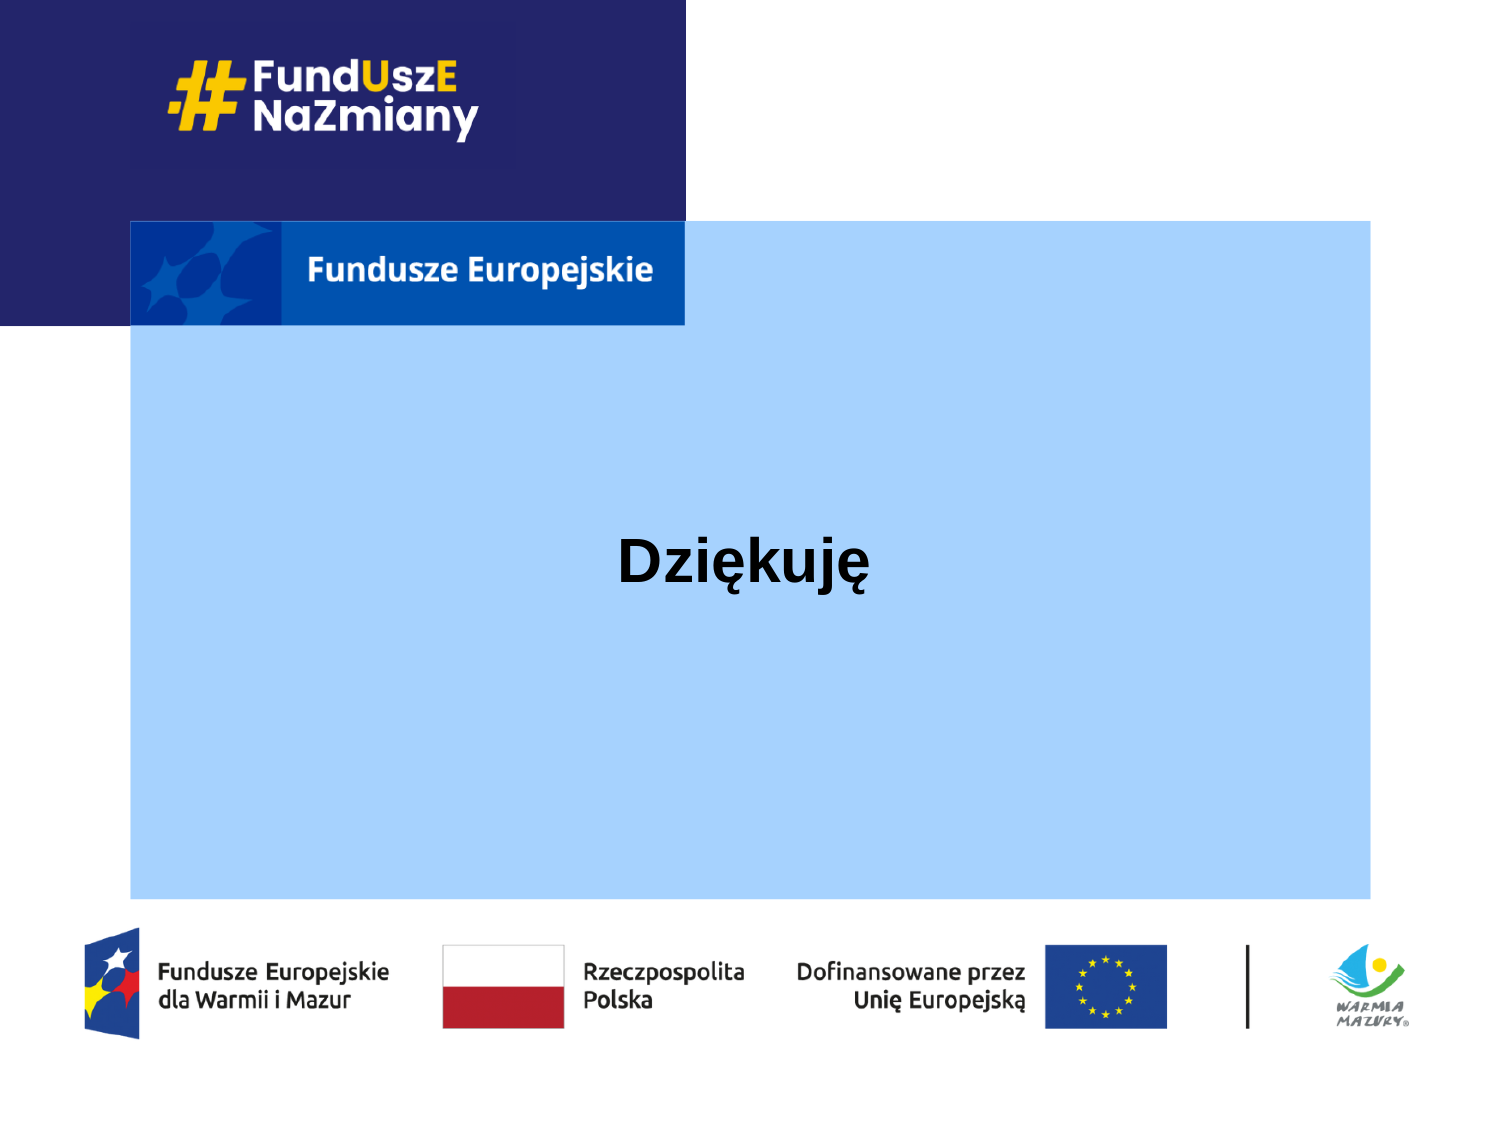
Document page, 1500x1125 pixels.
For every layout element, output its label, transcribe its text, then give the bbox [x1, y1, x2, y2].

picture [0, 0, 1500, 1067]
title Dziękuję [155, 474, 1352, 650]
